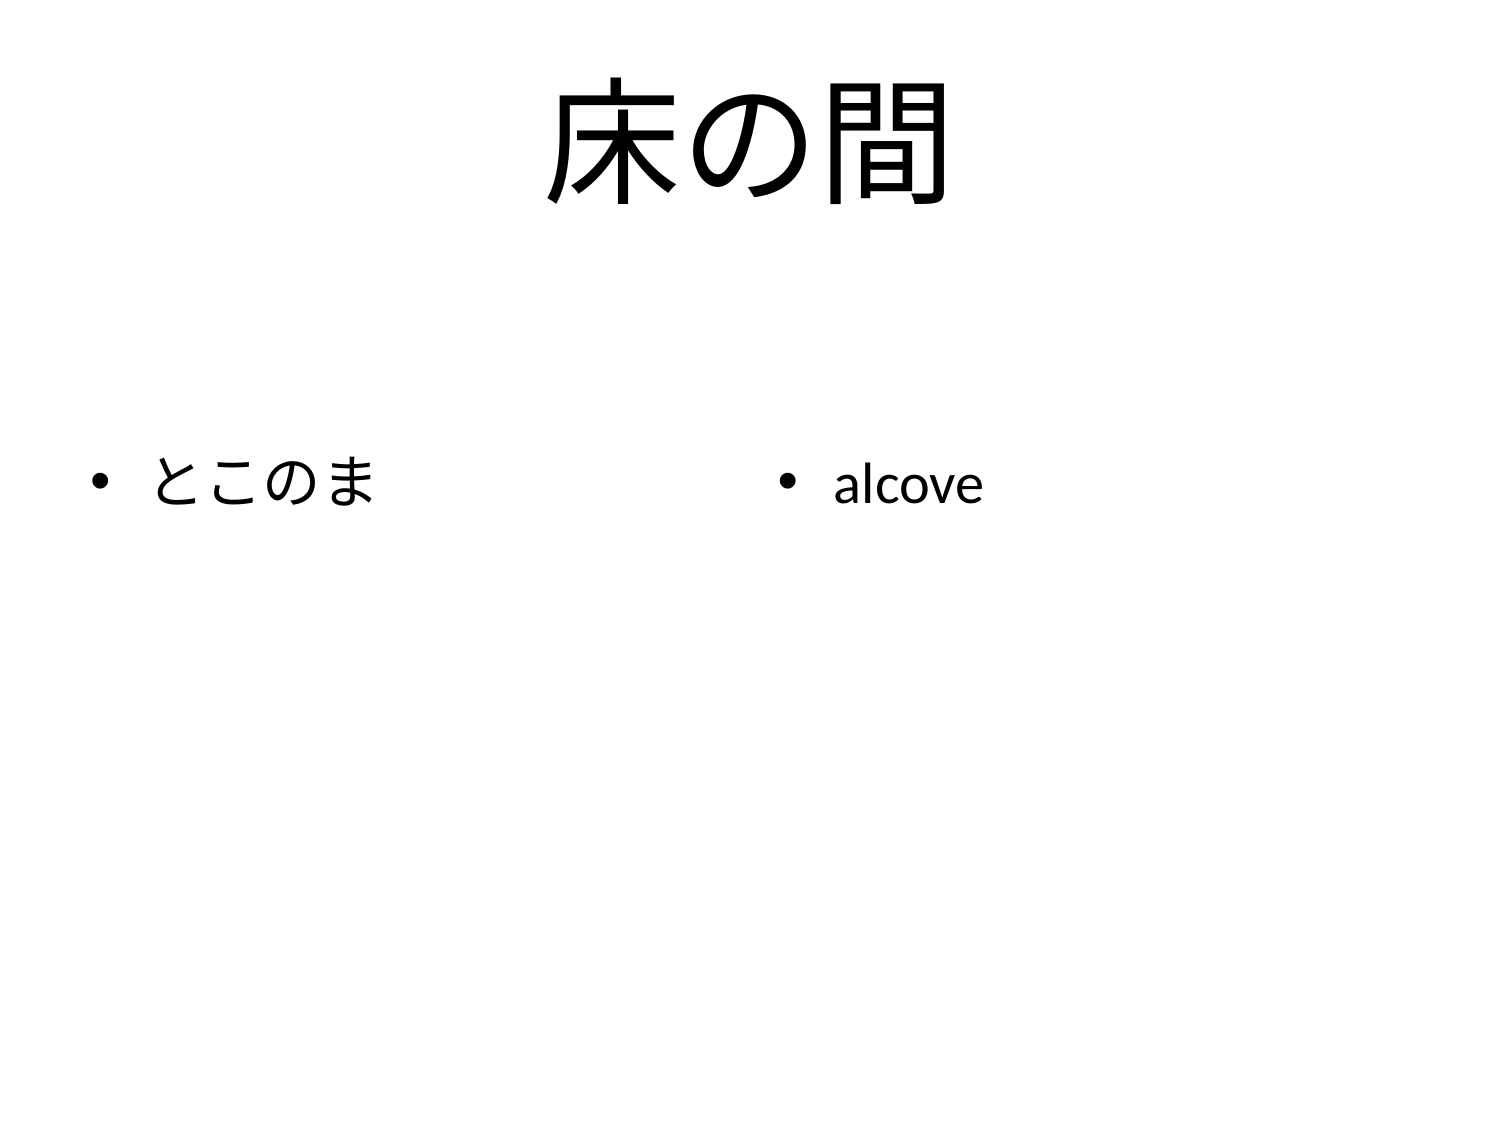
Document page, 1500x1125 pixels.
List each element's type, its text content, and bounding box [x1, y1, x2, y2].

title 床の間 [74, 44, 1426, 233]
list とこのま [74, 437, 738, 1006]
list alcove [762, 437, 1426, 1006]
